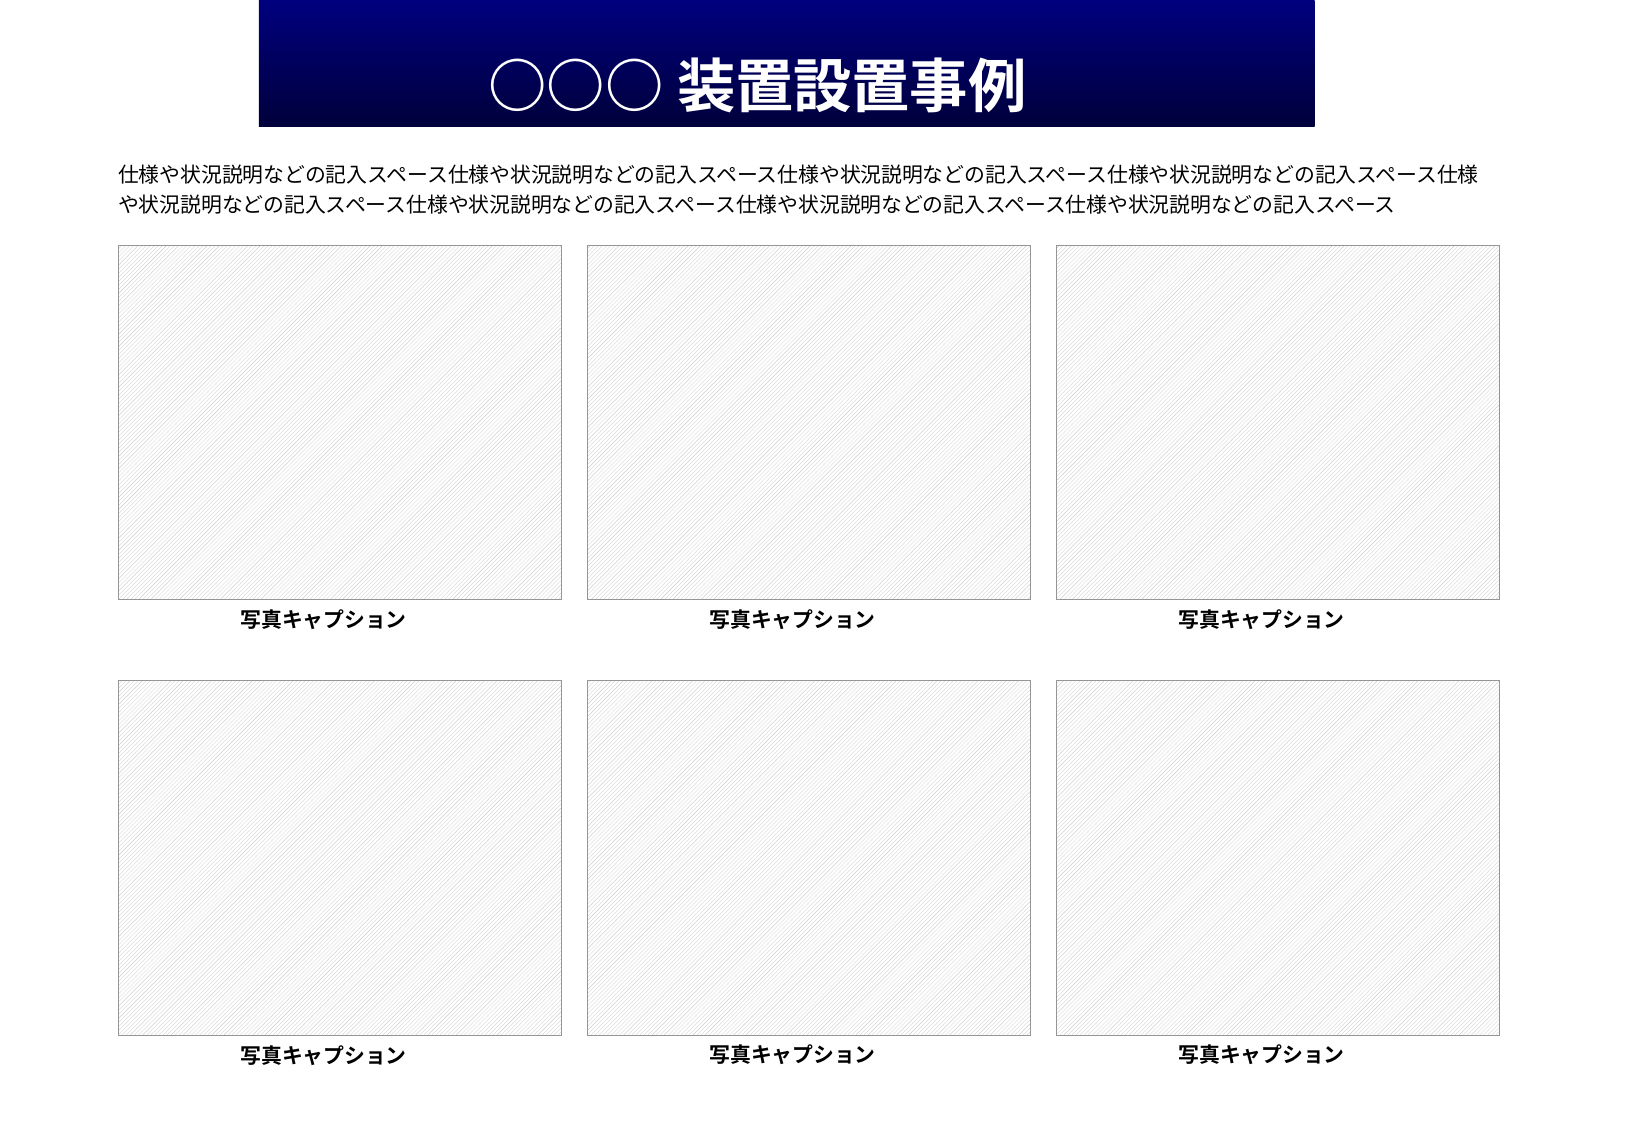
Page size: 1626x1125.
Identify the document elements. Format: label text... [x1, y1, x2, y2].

text_box ○○○装置設置事例 [258, 0, 1315, 127]
text_box [118, 680, 562, 1034]
text_box [1056, 245, 1500, 599]
text_box [1056, 680, 1500, 1034]
text_box 写真キャプション [1056, 599, 1500, 639]
text_box 写真キャプション [1056, 1034, 1500, 1075]
text_box 仕様や状況説明などの記入スペース仕様や状況説明などの記入スペース仕様や状況説明などの記入スペース仕様や状況説明などの記入スペース仕様や状況説明などの記入スペース仕様や状況説明などの記入スペース仕様や状況説明などの記入スペース仕様や状況説明などの記入スペース [103, 148, 1500, 224]
text_box 写真キャプション [587, 1034, 1031, 1075]
text_box 写真キャプション [118, 1034, 562, 1075]
text_box [587, 680, 1031, 1034]
text_box [587, 245, 1031, 599]
text_box 写真キャプション [118, 599, 562, 640]
text_box 写真キャプション [587, 599, 1031, 639]
text_box [118, 245, 562, 599]
